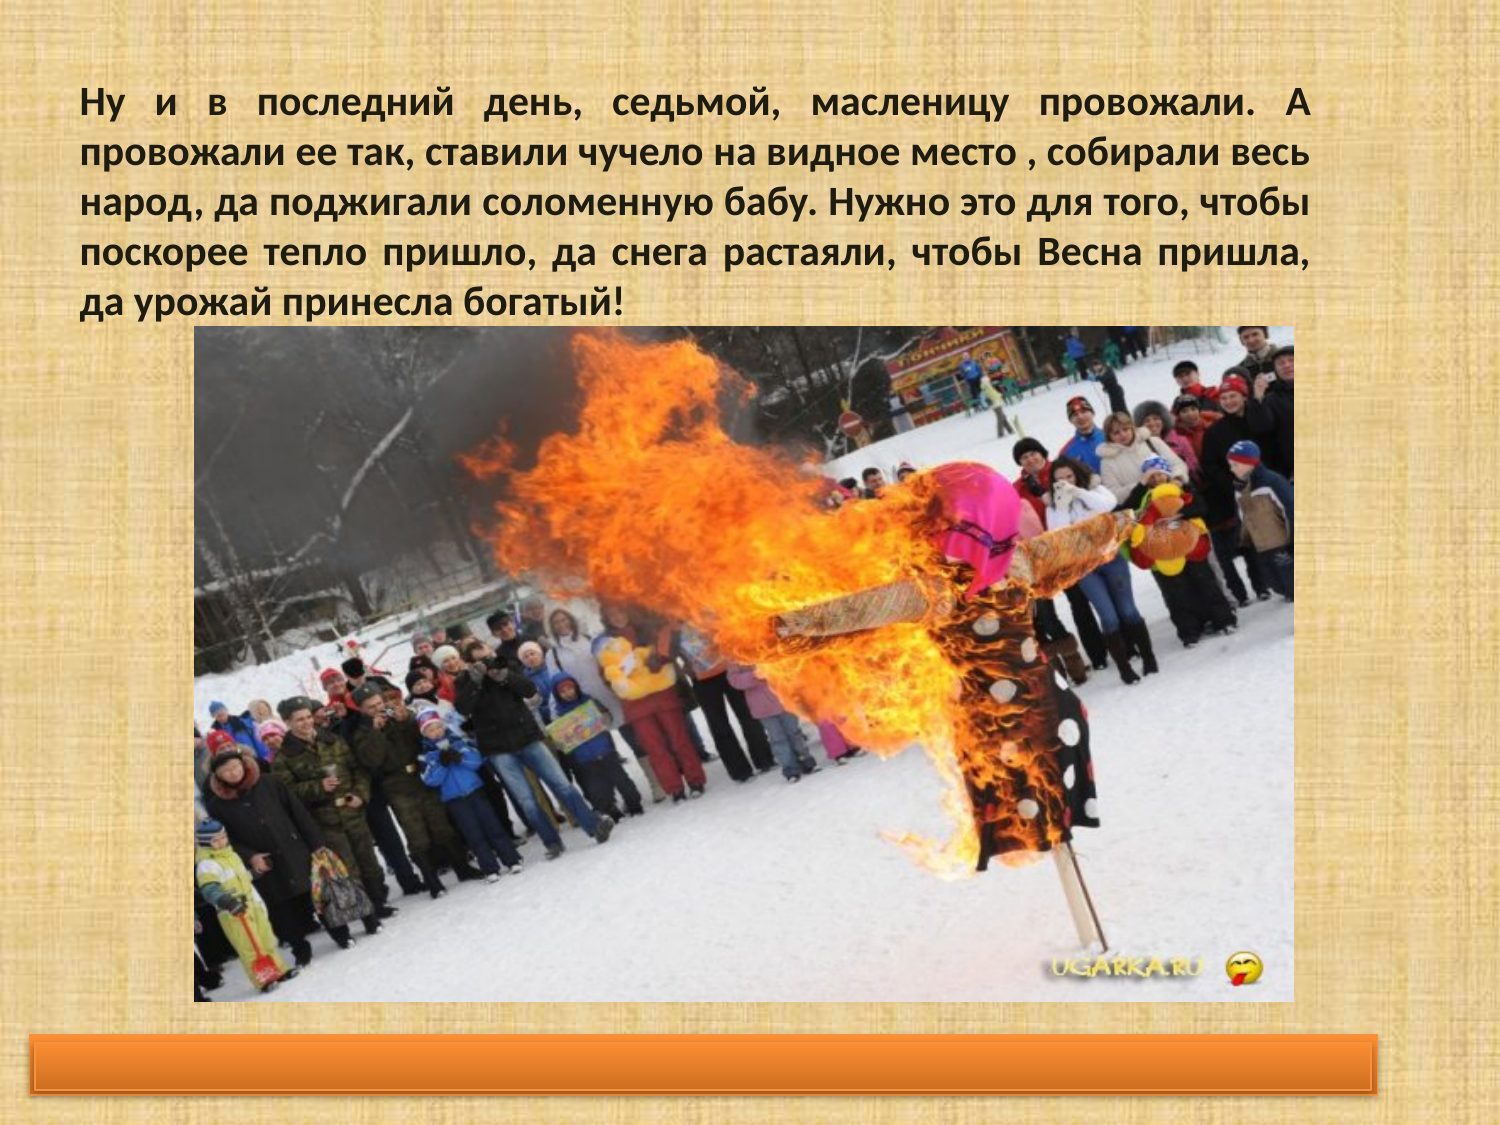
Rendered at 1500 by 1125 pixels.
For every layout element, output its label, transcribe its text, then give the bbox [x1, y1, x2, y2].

text_box Ну и в последний день, седьмой, масленицу провожали. А провожали ее так, ставили чучело на видное место , собирали весь народ, да поджигали соломенную бабу. Нужно это для того, чтобы поскорее тепло пришло, да снега растаяли, чтобы Весна пришла, да урожай принесла богатый! [64, 66, 1327, 332]
text_box [34, 1042, 1372, 1091]
picture [0, 0, 1500, 1125]
